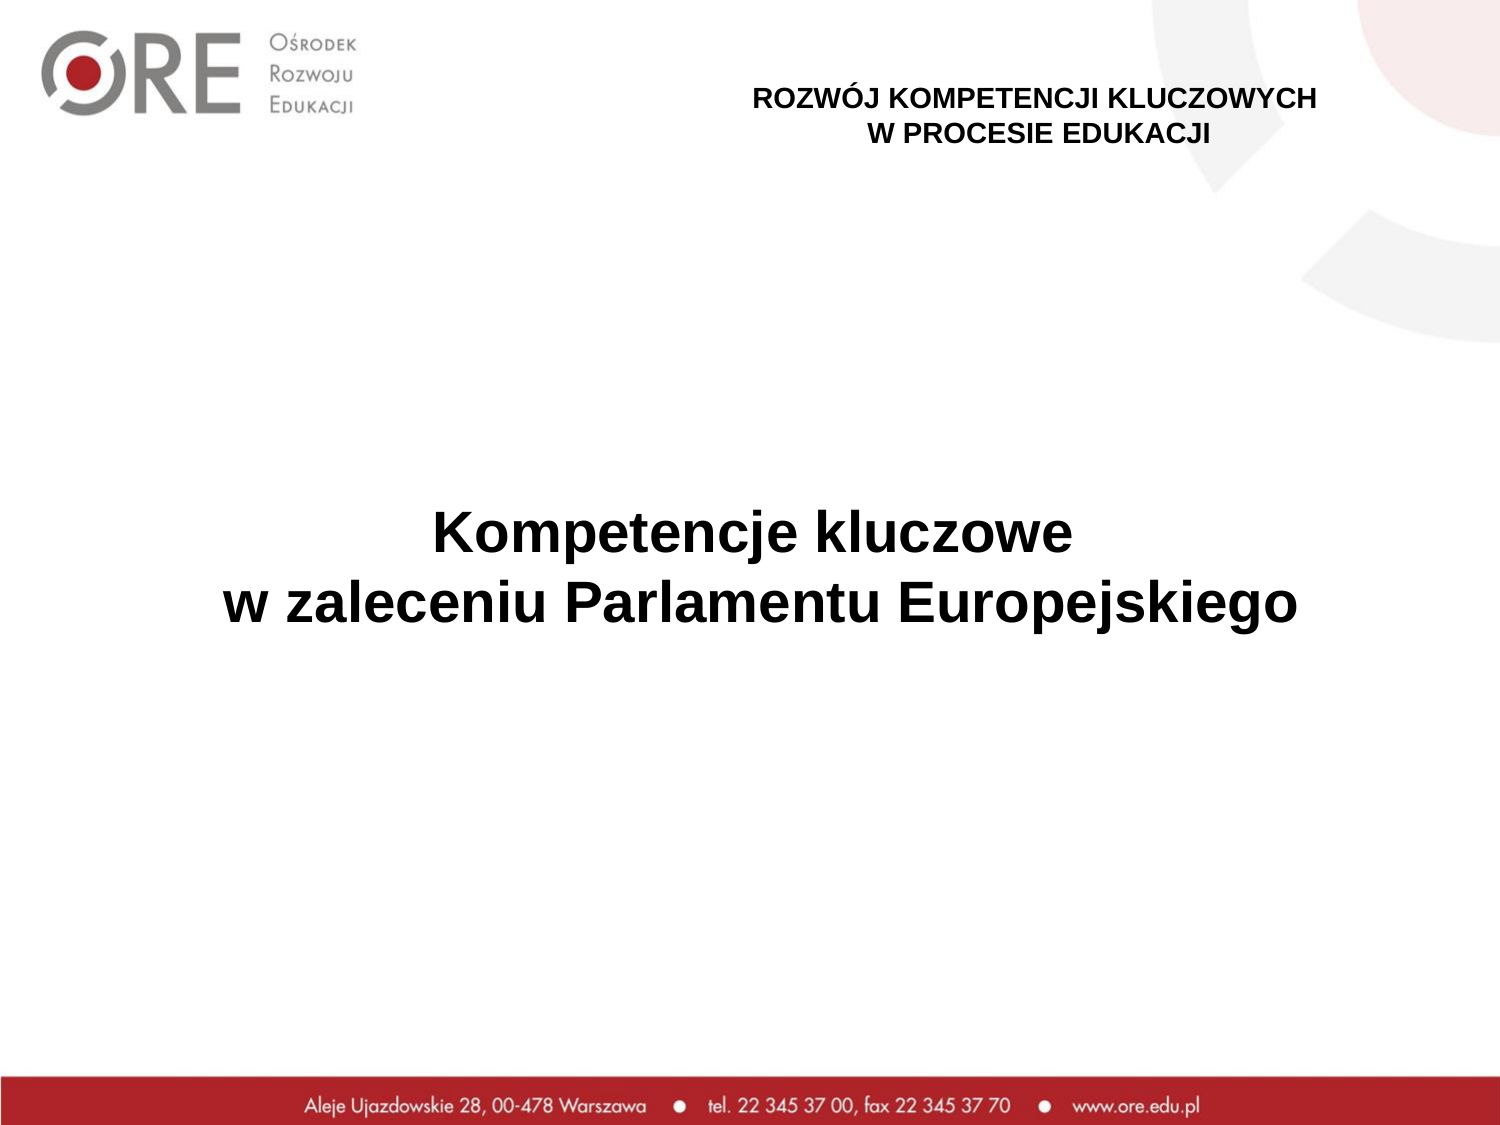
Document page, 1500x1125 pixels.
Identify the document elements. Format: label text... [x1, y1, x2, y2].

text_box ROZWÓJ KOMPETENCJI KLUCZOWYCH W PROCESIE EDUKACJI [631, 78, 1447, 157]
picture [0, 0, 1500, 1125]
text_box Kompetencje kluczowe w zaleceniu Parlamentu Europejskiego [112, 486, 1412, 642]
